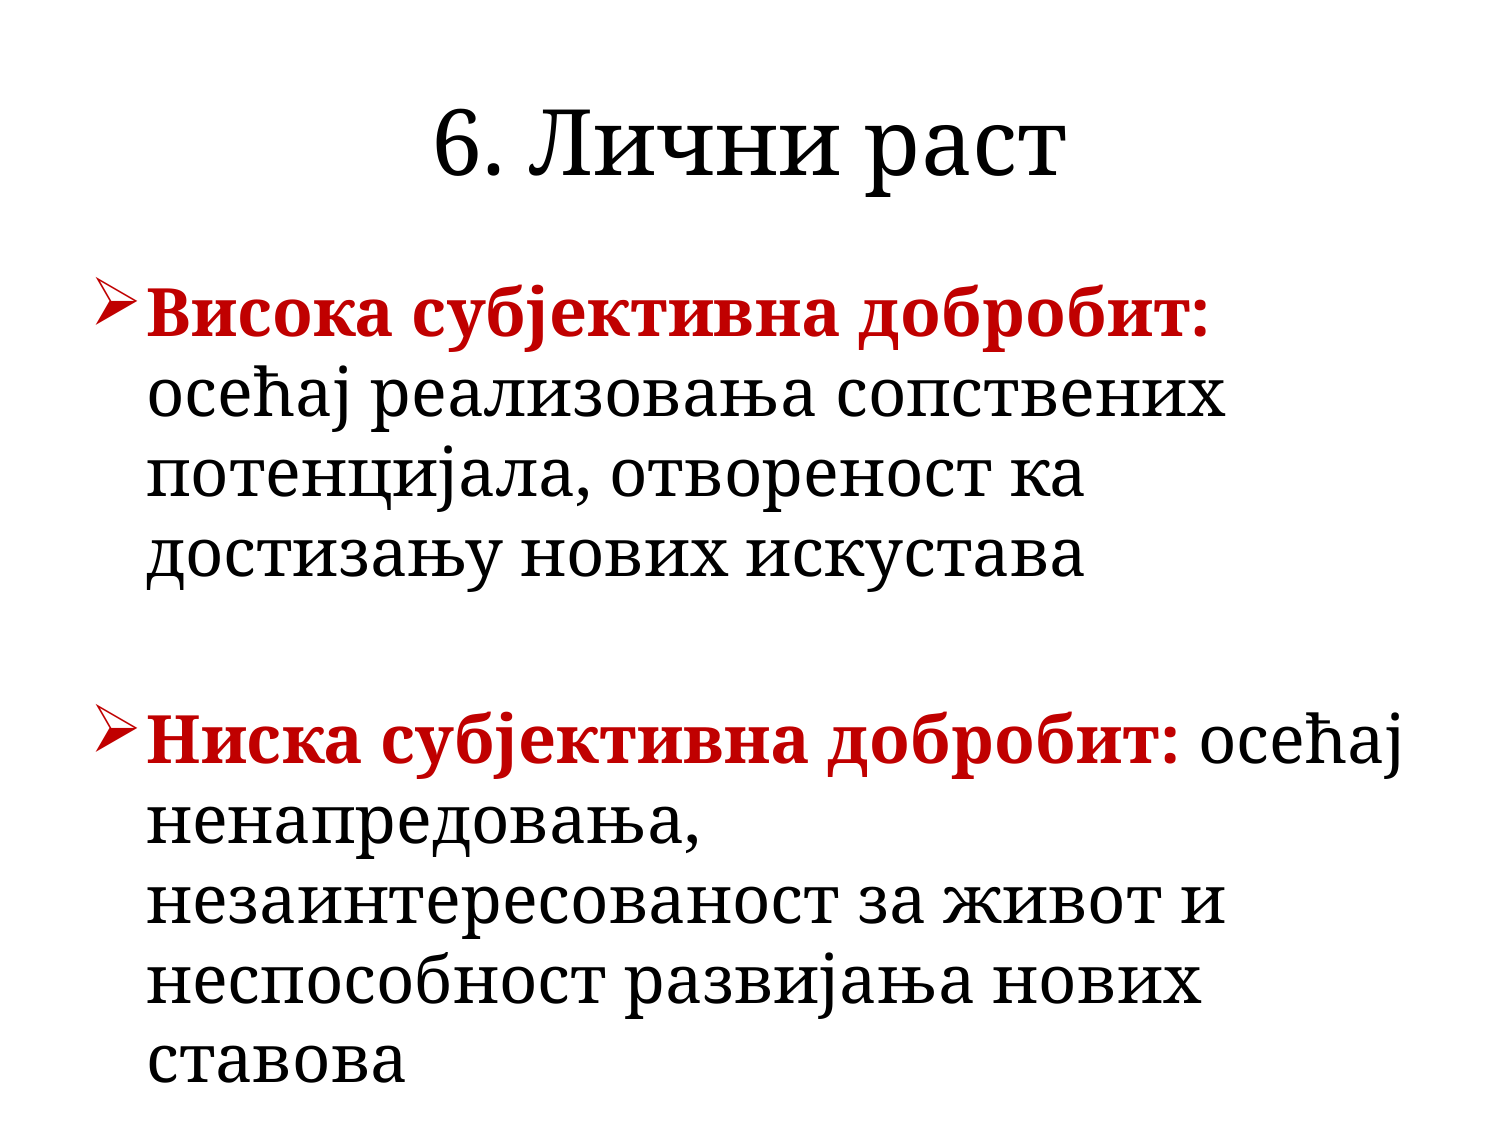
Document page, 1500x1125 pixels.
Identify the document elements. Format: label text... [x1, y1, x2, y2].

list Висока субјективна добробит: осећај реализовања сопствених потенцијала, отвореност ка достизању нових искустава Ниска субјективна добробит: осећај ненапредовања, незаинтересованост за живот и неспособност развијања нових ставова [74, 262, 1426, 1006]
title 6. Лични раст [74, 44, 1426, 233]
